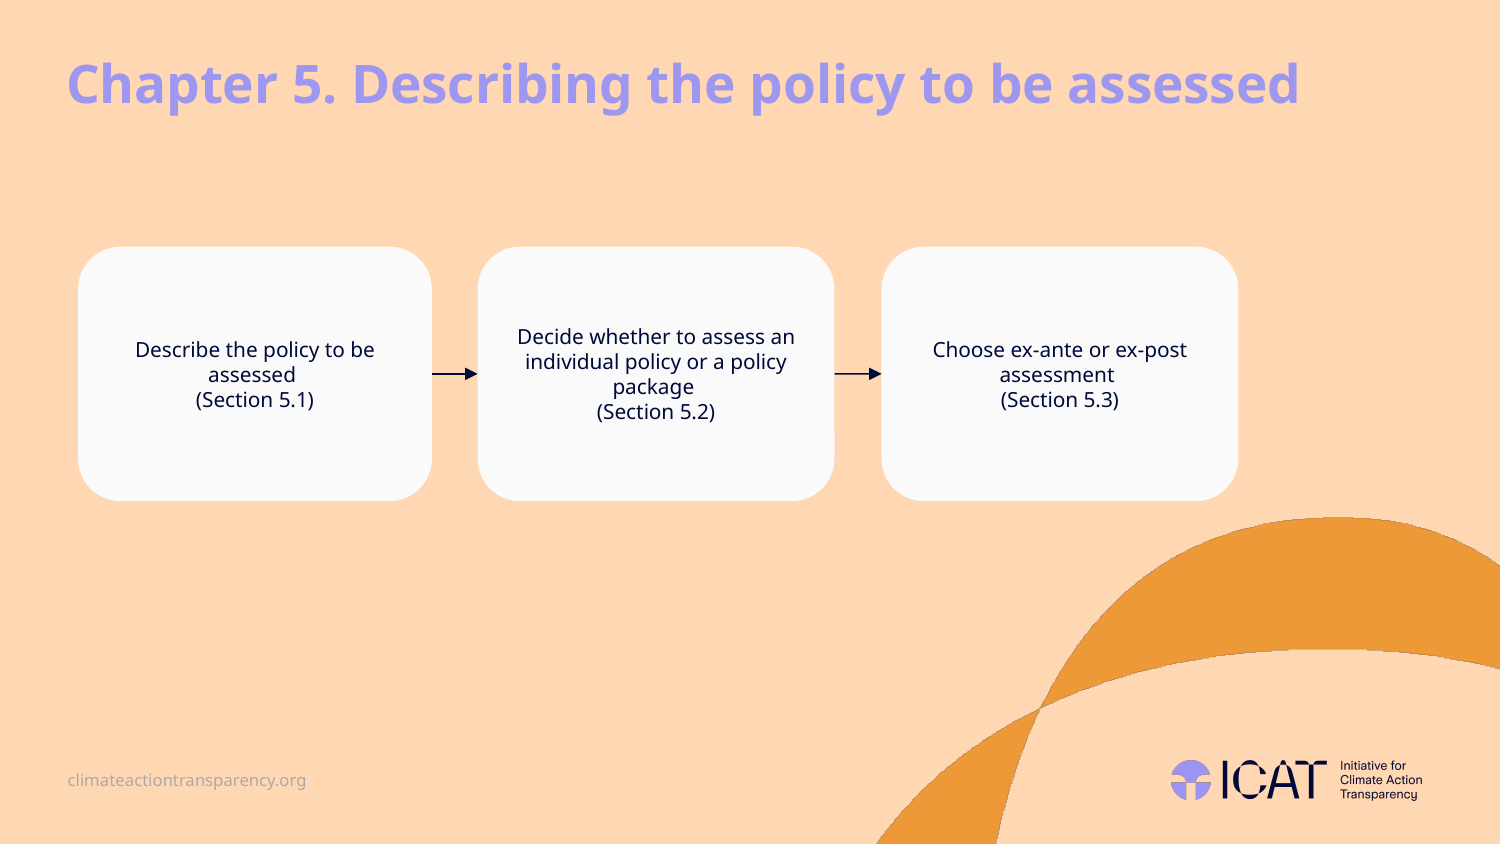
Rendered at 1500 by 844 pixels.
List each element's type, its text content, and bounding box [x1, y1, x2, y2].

picture [796, 517, 1500, 844]
text_box Describe the policy to be assessed (Section 5.1) [78, 246, 432, 502]
text_box Choose ex-ante or ex-post assessment (Section 5.3) [881, 246, 1239, 502]
title Chapter 5. Describing the policy to be assessed [51, 35, 1449, 130]
text_box Decide whether to assess an individual policy or a policy package (Section 5.2) [477, 246, 835, 502]
